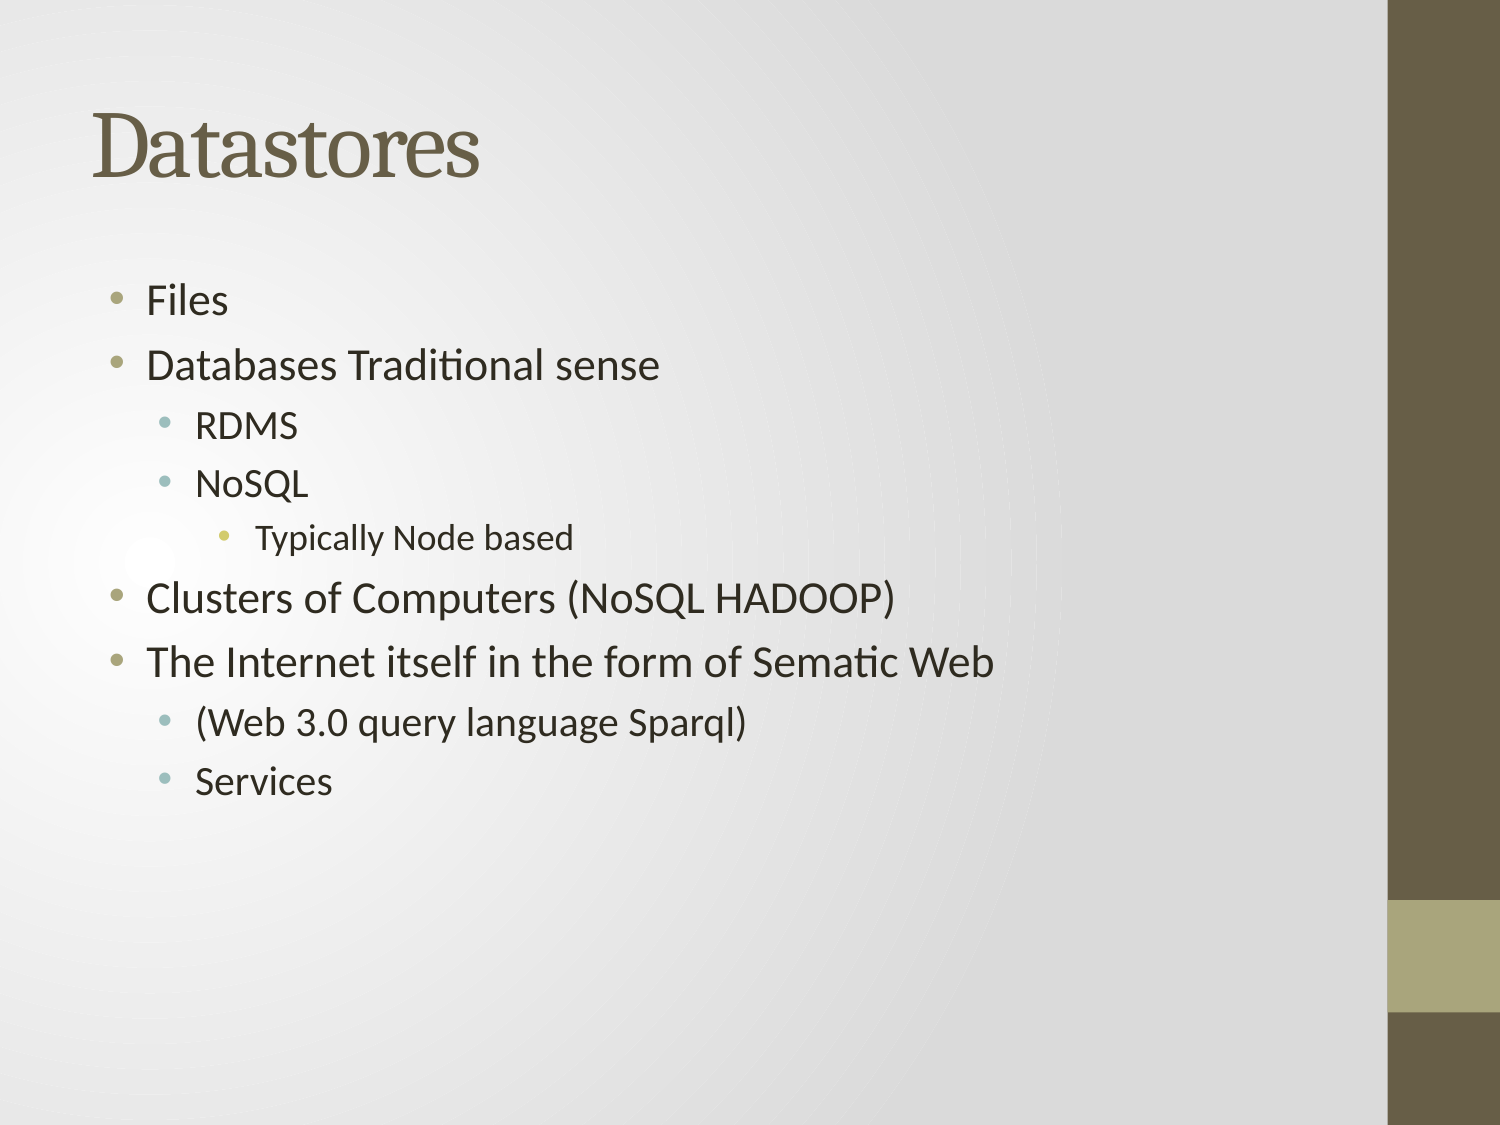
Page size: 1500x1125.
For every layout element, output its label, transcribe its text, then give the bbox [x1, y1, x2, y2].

title Datastores [75, 45, 1325, 233]
list Files Databases Traditional sense RDMS NoSQL Typically Node based Clusters of Computers (NoSQL HADOOP) The Internet itself in the form of Sematic Web (Web 3.0 query language Sparql) Services [75, 262, 1325, 1050]
